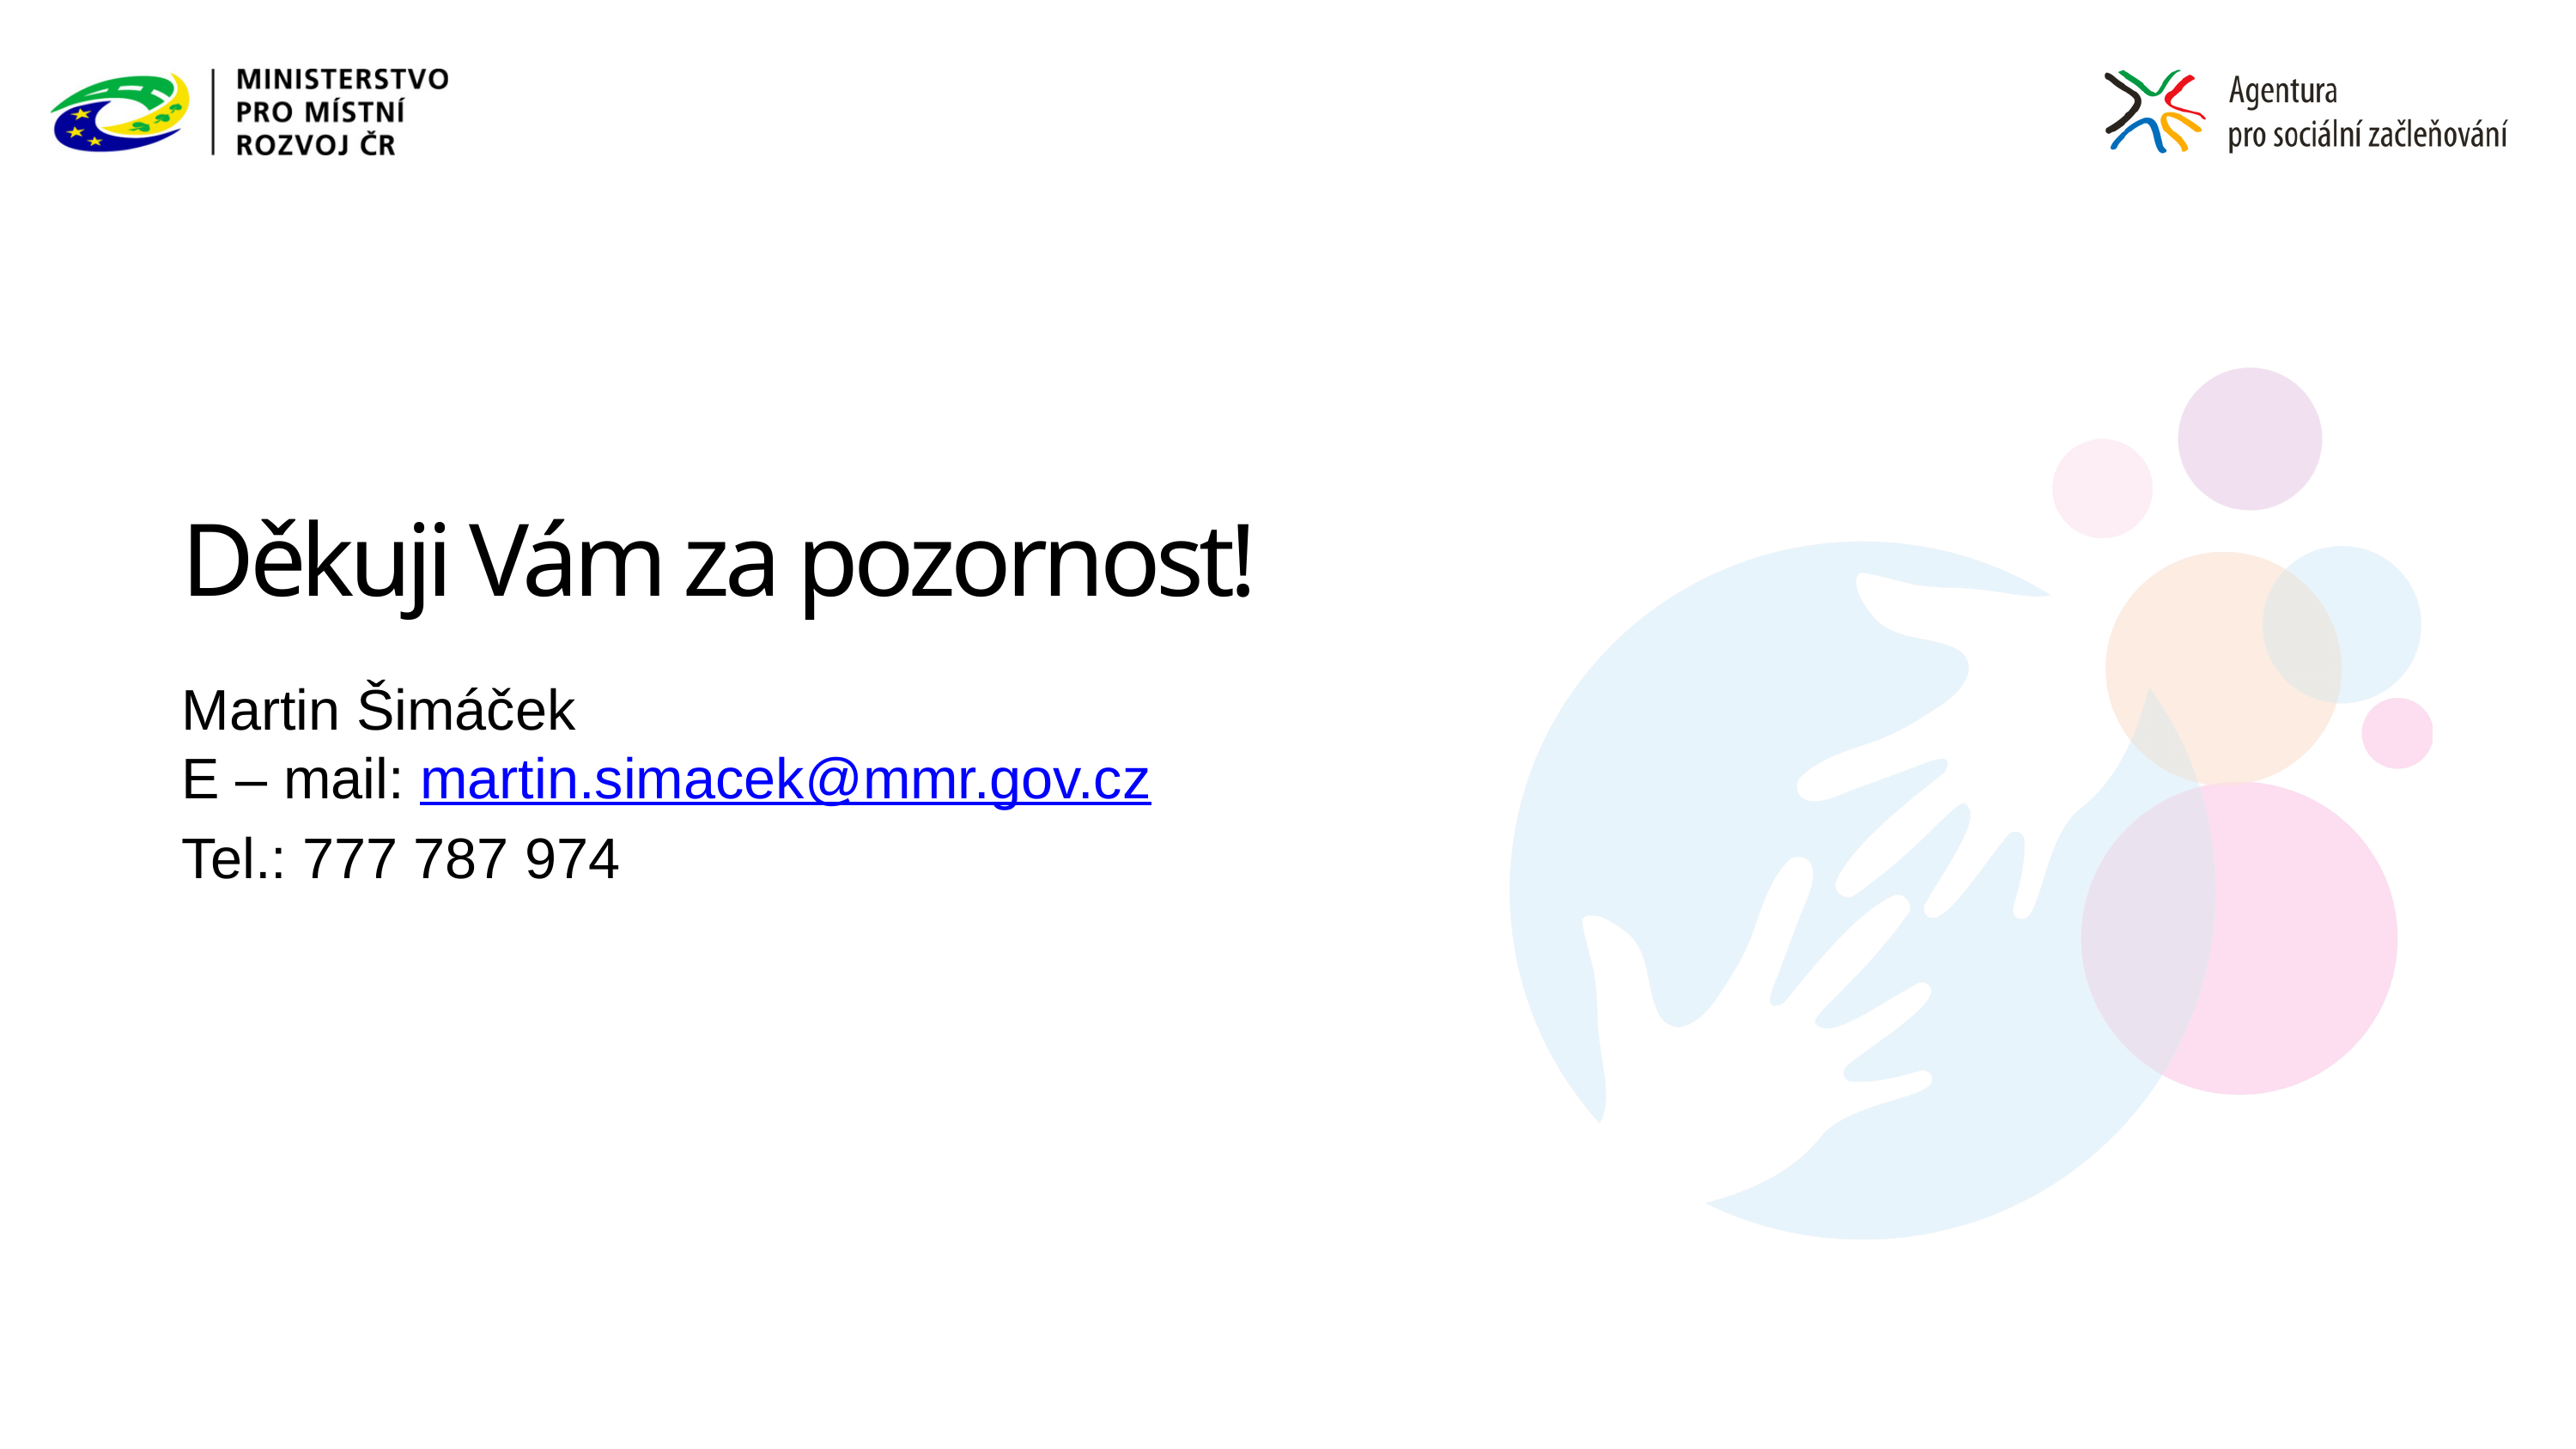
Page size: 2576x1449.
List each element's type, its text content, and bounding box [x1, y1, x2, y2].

picture [50, 69, 448, 155]
text_box Martin Šimáček E – mail: martin.simacek@mmr.gov.cz Tel.: 777 787 974 [168, 666, 1372, 1013]
picture [2087, 52, 2525, 173]
text_box Děkuji Vám za pozornost! [168, 489, 1548, 622]
